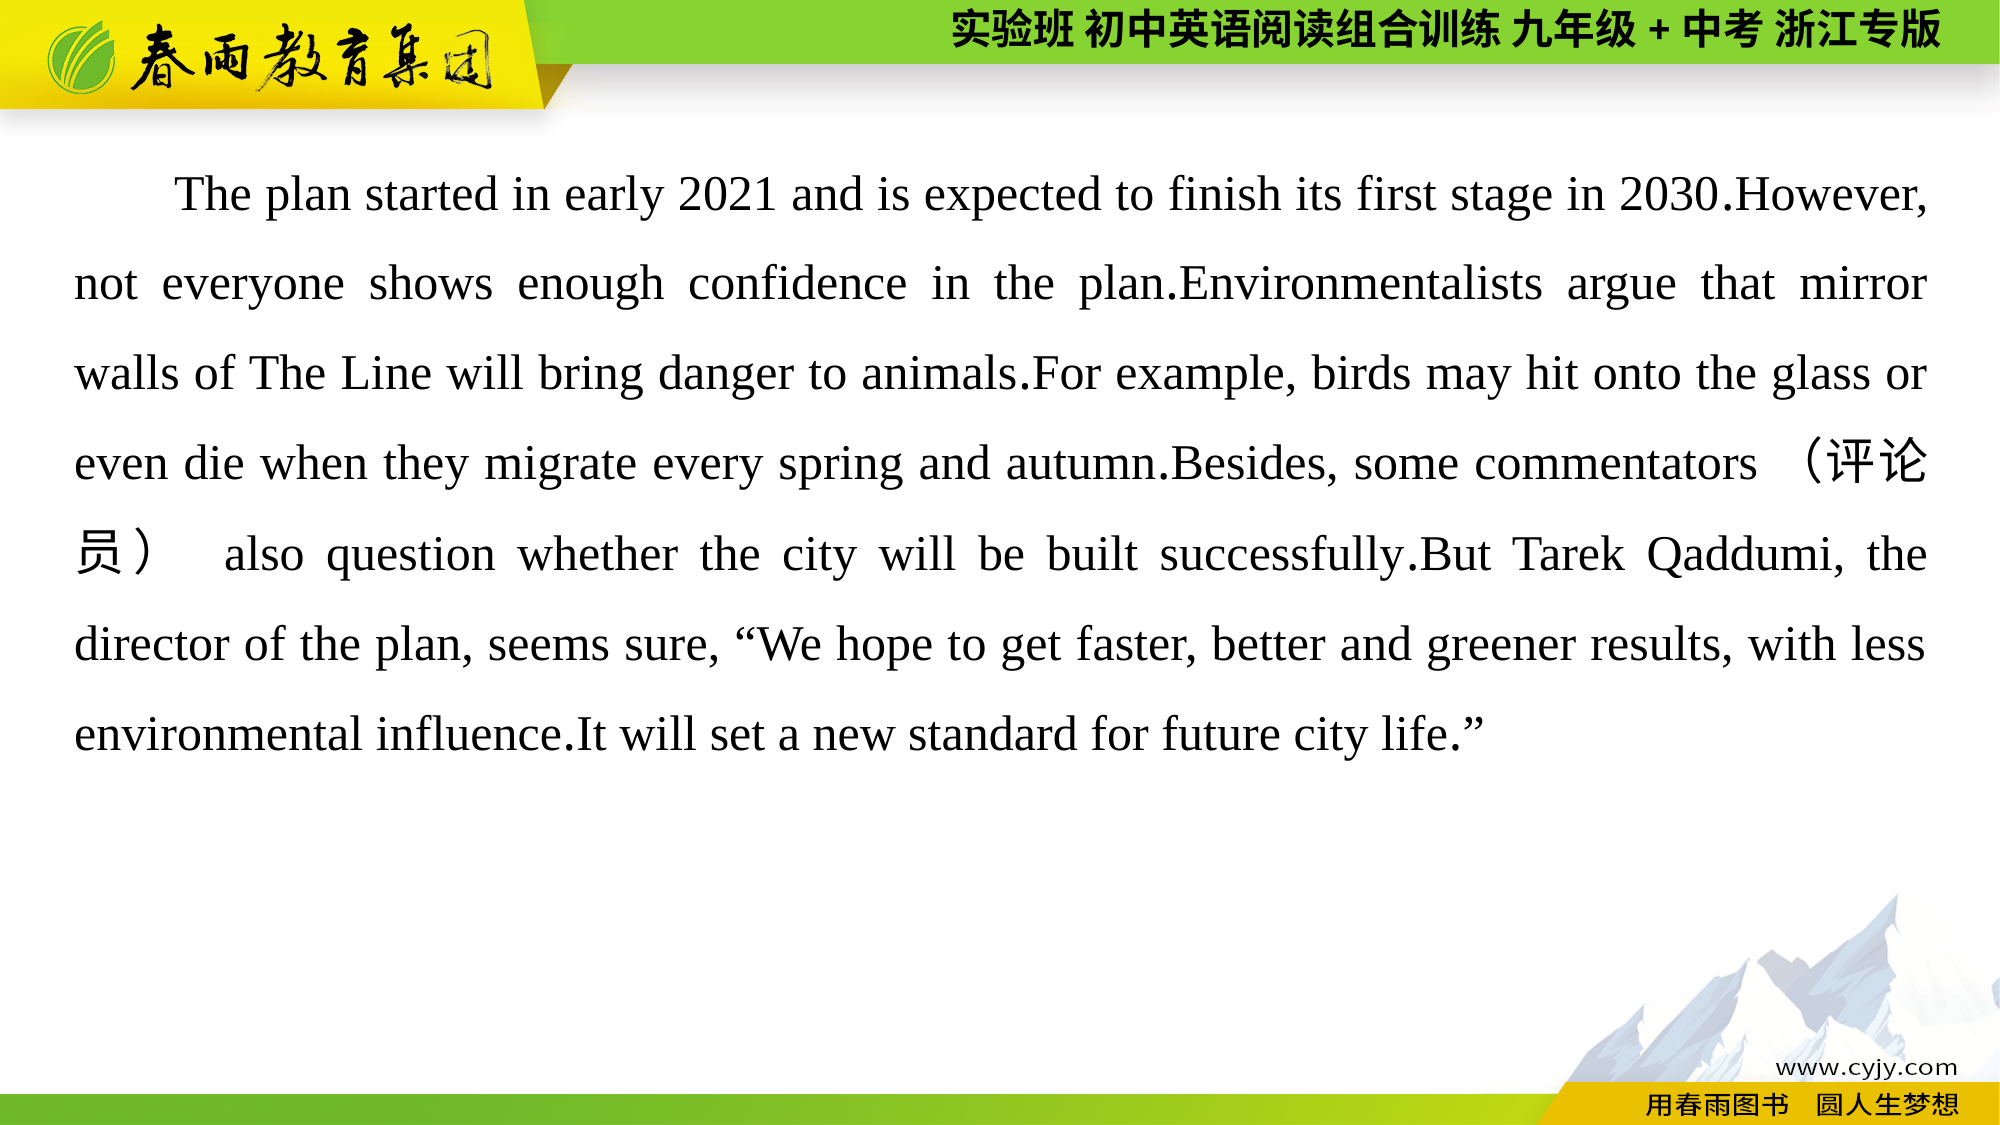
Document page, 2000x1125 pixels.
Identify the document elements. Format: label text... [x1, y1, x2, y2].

list The plan started in early 2021 and is expected to finish its first stage in 2030.However, not everyone shows enough confidence in the plan.Environmentalists argue that mirror walls of The Line will bring danger to animals.For example, birds may hit onto the glass or even die when they migrate every spring and autumn.Besides, some commentators（评论员） also question whether the city will be built successfully.But Tarek Qaddumi, the director of the plan, seems sure, “We hope to get faster, better and greener results, with less environmental influence.It will set a new standard for future city life.” [59, 122, 1944, 763]
picture [0, 0, 2000, 1125]
